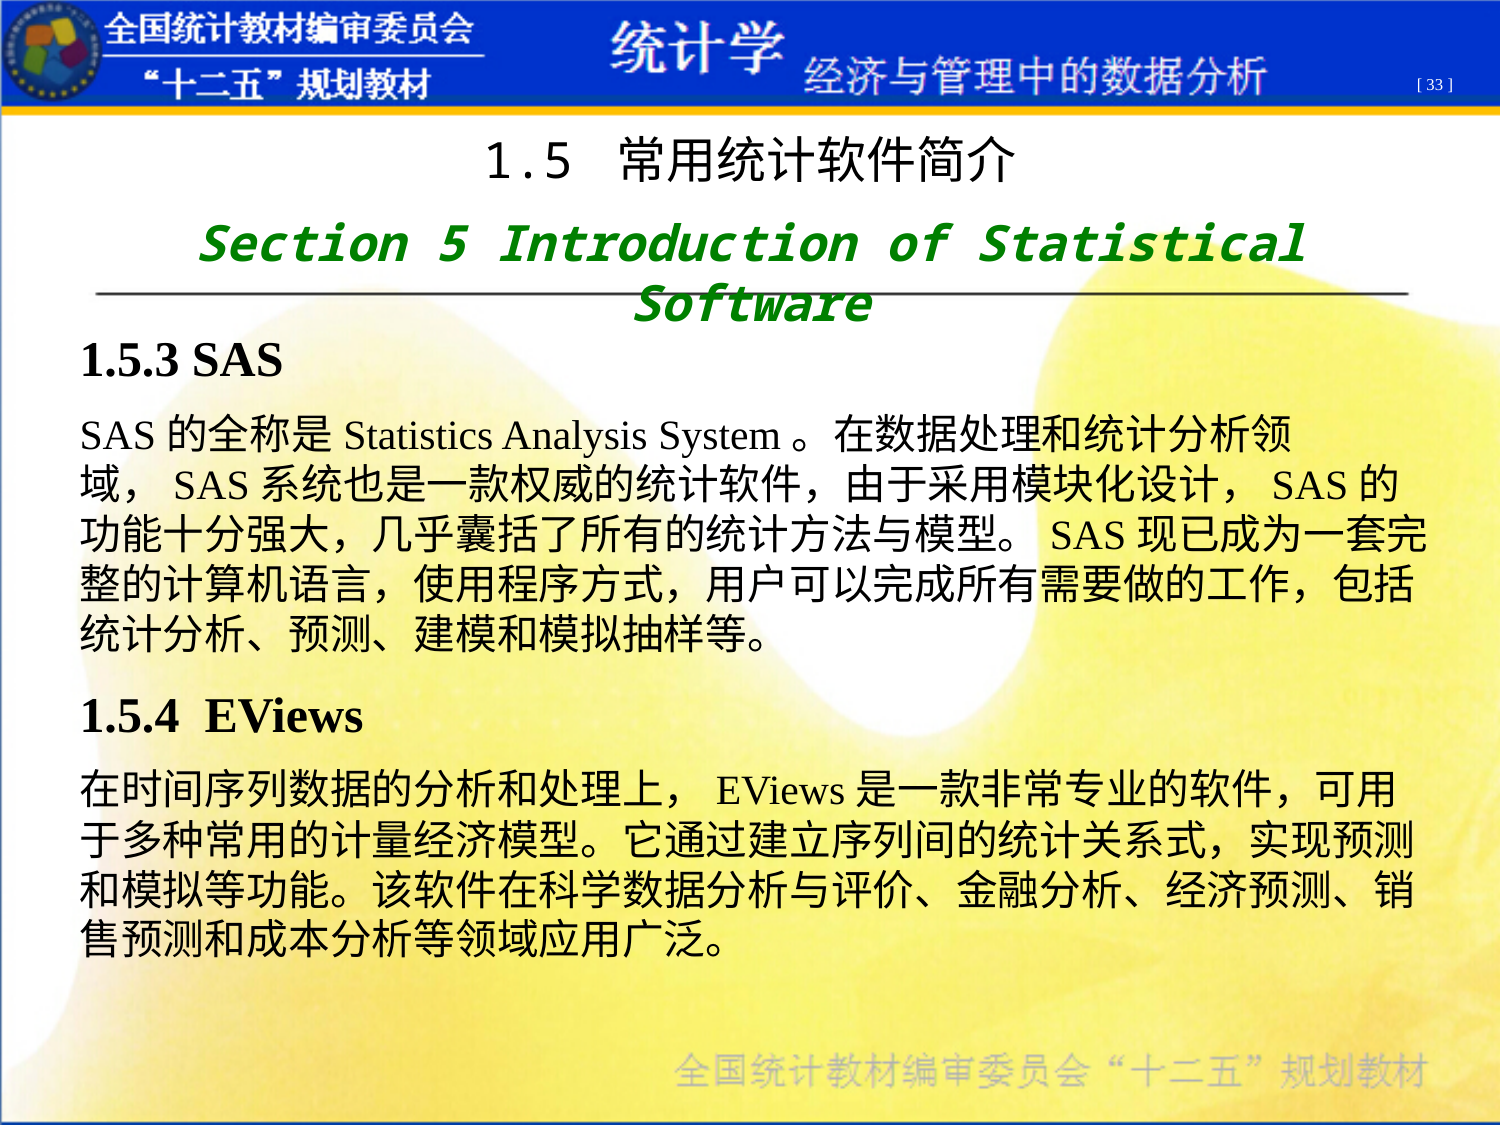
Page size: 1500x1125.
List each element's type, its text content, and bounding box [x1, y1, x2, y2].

picture [0, 0, 1500, 1125]
text_box [ 33 ] [1364, 66, 1468, 142]
text_box 1.5 常用统计软件简介 [64, 121, 1436, 196]
text_box 1.5.3 SAS SAS的全称是Statistics Analysis System。在数据处理和统计分析领域，SAS系统也是一款权威的统计软件，由于采用模块化设计，SAS的功能十分强大，几乎囊括了所有的统计方法与模型。SAS现已成为一套完整的计算机语言，使用程序方式，用户可以完成所有需要做的工作，包括统计分析、预测、建模和模拟抽样等。 1.5.4 EViews 在时间序列数据的分析和处理上，EViews是一款非常专业的软件，可用于多种常用的计量经济模型。它通过建立序列间的统计关系式，实现预测和模拟等功能。该软件在科学数据分析与评价、金融分析、经济预测、销售预测和成本分析等领域应用广泛。 [64, 319, 1447, 971]
text_box Section 5 Introduction of Statistical Software [64, 203, 1436, 319]
